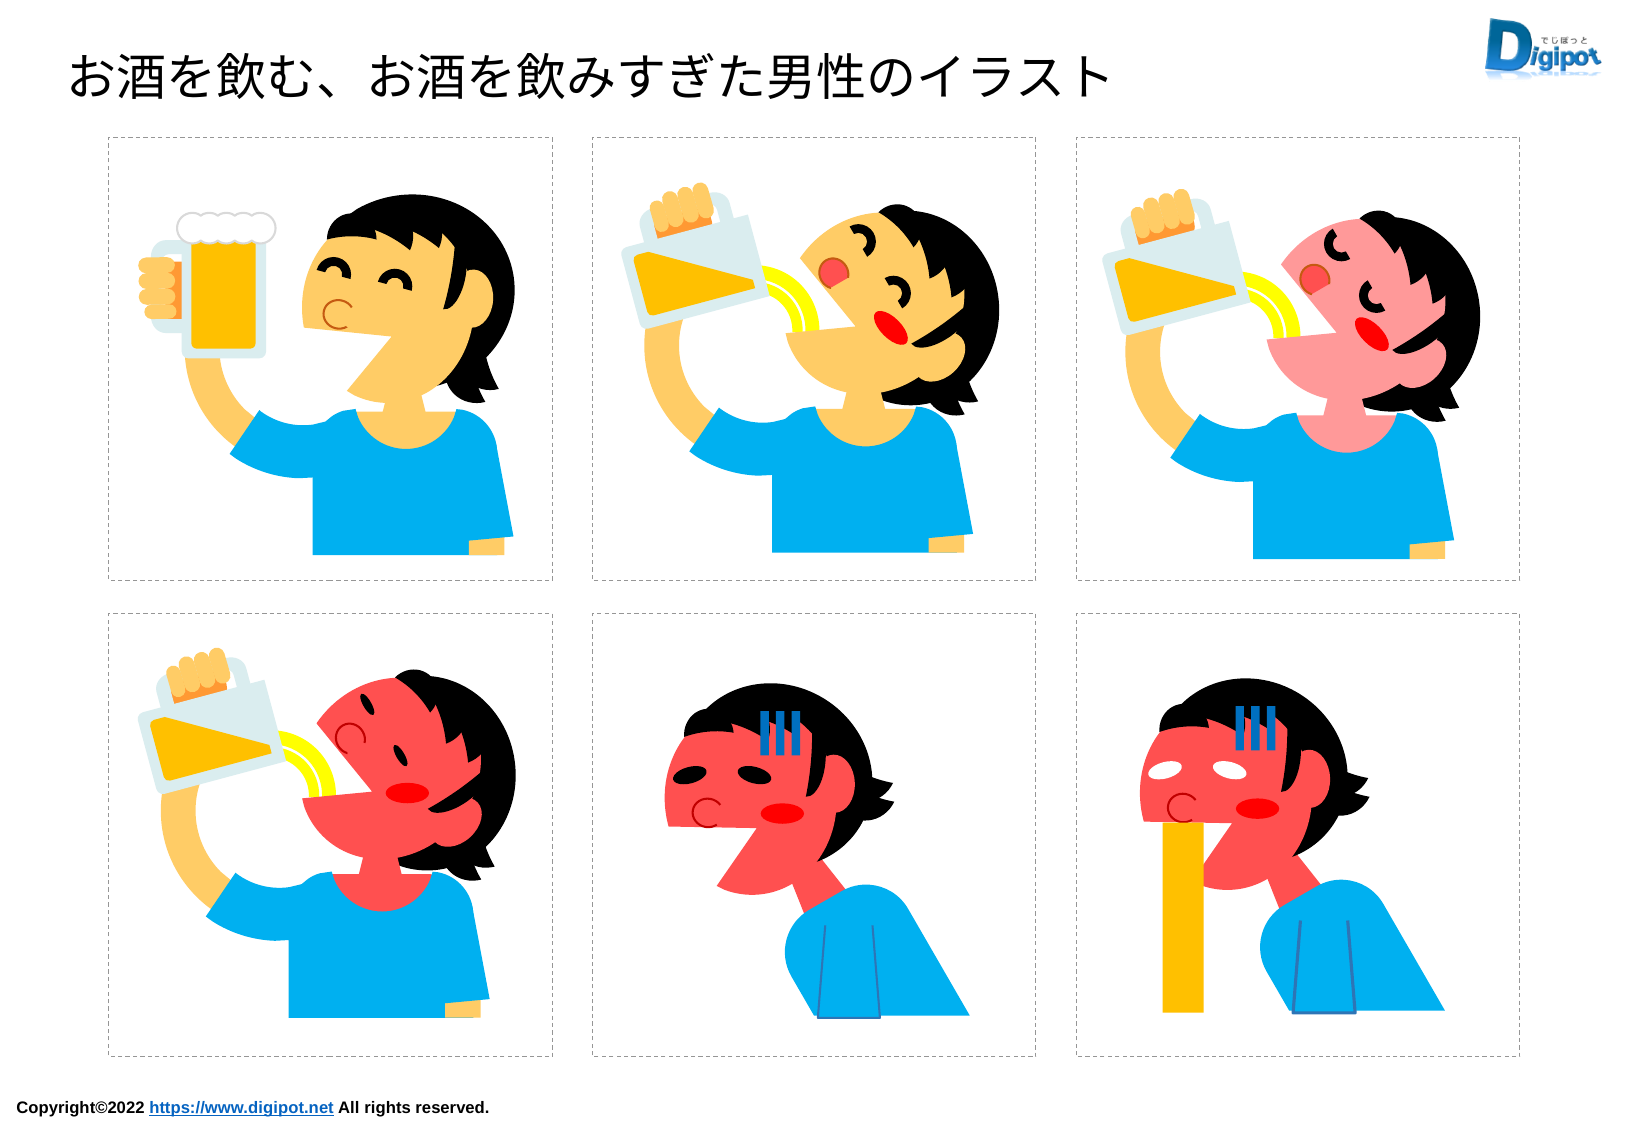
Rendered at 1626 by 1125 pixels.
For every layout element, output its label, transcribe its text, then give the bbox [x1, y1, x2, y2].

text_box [664, 687, 970, 1018]
text_box お酒を飲む、お酒を飲みすぎた男性のイラスト [51, 38, 1130, 113]
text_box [138, 656, 516, 1018]
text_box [1139, 683, 1445, 1013]
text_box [1102, 197, 1480, 559]
picture [1485, 18, 1602, 82]
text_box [141, 191, 515, 556]
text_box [621, 191, 999, 553]
